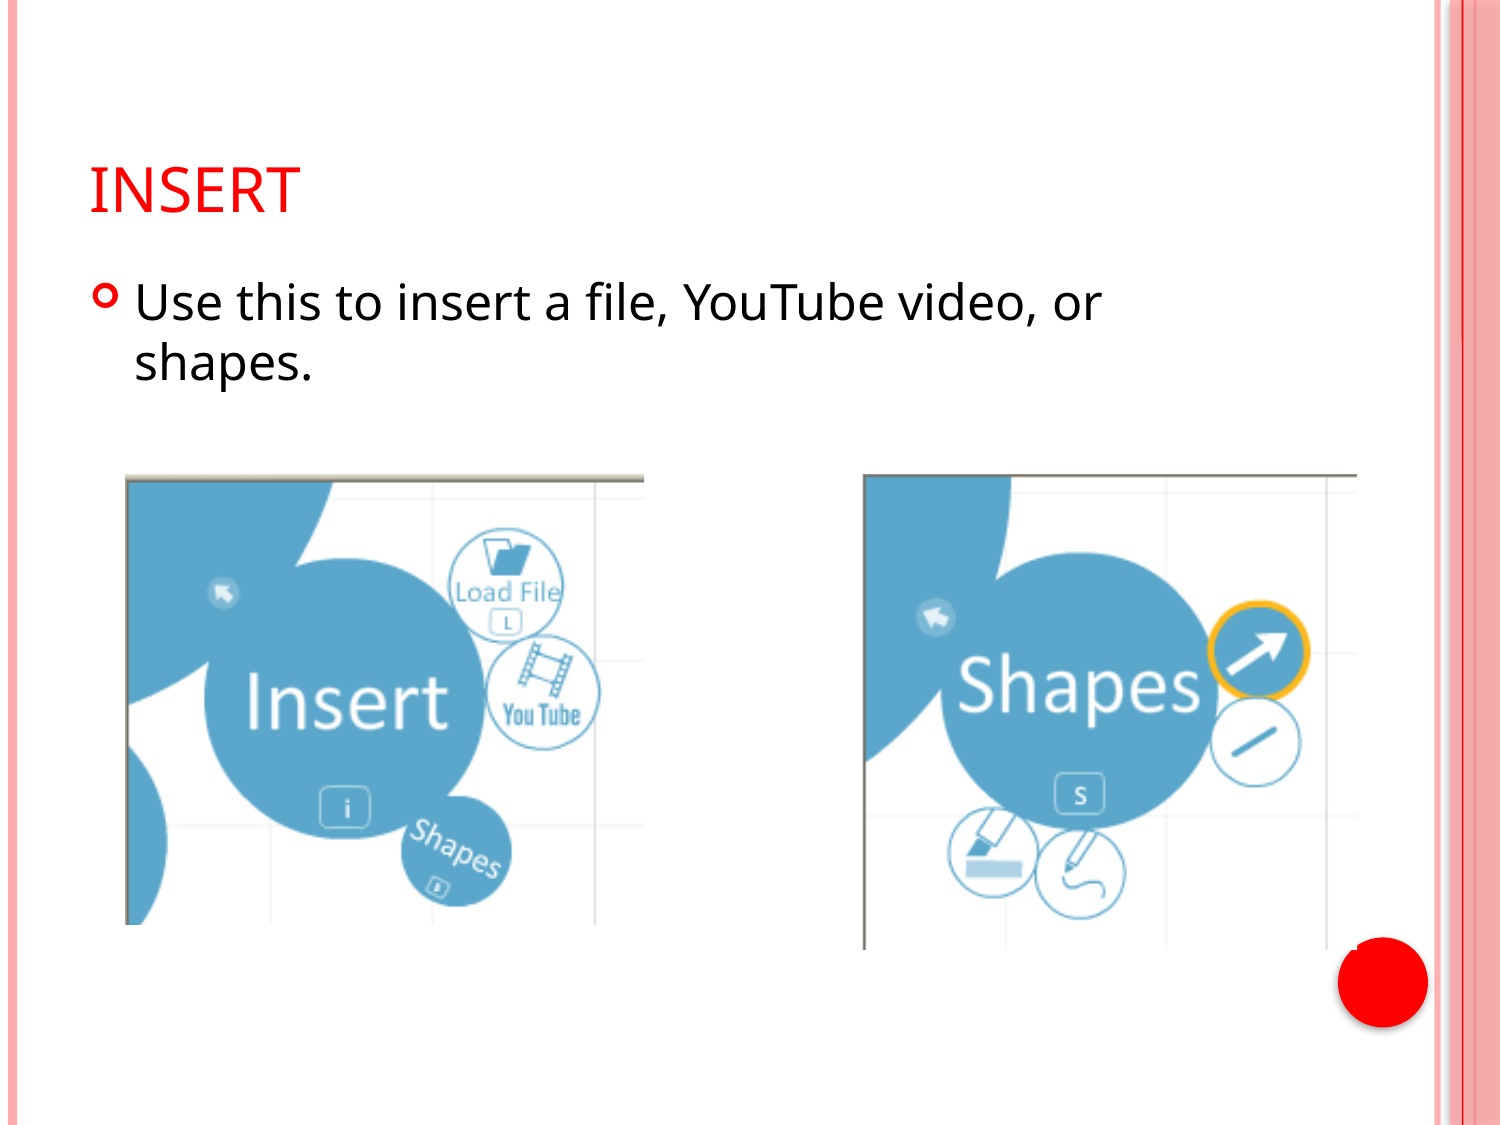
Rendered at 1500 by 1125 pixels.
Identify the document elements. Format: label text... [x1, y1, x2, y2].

list Use this to insert a file, YouTube video, or shapes. [75, 262, 1300, 1062]
picture [124, 474, 645, 926]
title Insert [75, 45, 1300, 233]
picture [861, 474, 1358, 951]
